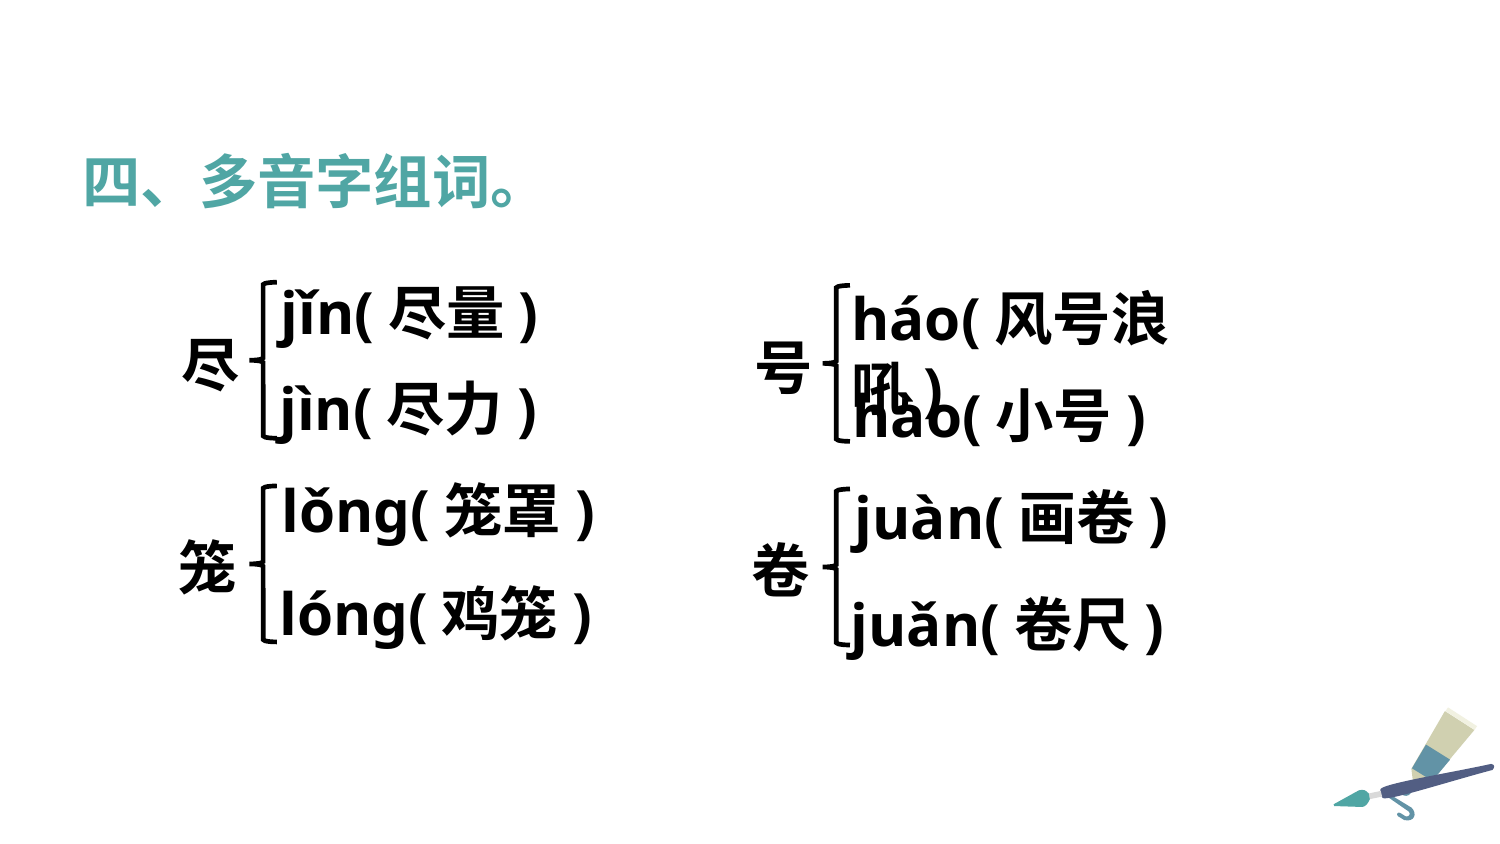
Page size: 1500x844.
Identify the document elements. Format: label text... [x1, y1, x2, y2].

text_box [249, 282, 277, 438]
text_box 卷 [736, 527, 830, 612]
text_box 四、多音字组词。 [67, 137, 663, 223]
text_box háo(风号浪吼) [836, 274, 1245, 430]
text_box 尽 [166, 320, 261, 406]
text_box lǒng(笼罩) [267, 467, 675, 552]
text_box 号 [739, 323, 834, 409]
text_box [822, 286, 837, 441]
text_box 笼 [163, 523, 257, 609]
text_box [822, 488, 850, 644]
text_box hào(小号) [837, 371, 1231, 457]
text_box juǎn(卷尺) [836, 580, 1229, 666]
text_box jǐn(尽量) [266, 268, 674, 354]
text_box juàn(画卷) [840, 473, 1248, 559]
text_box lóng(鸡笼) [264, 569, 658, 654]
text_box [249, 485, 277, 642]
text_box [1358, 708, 1481, 844]
text_box jìn(尽力) [264, 364, 658, 450]
